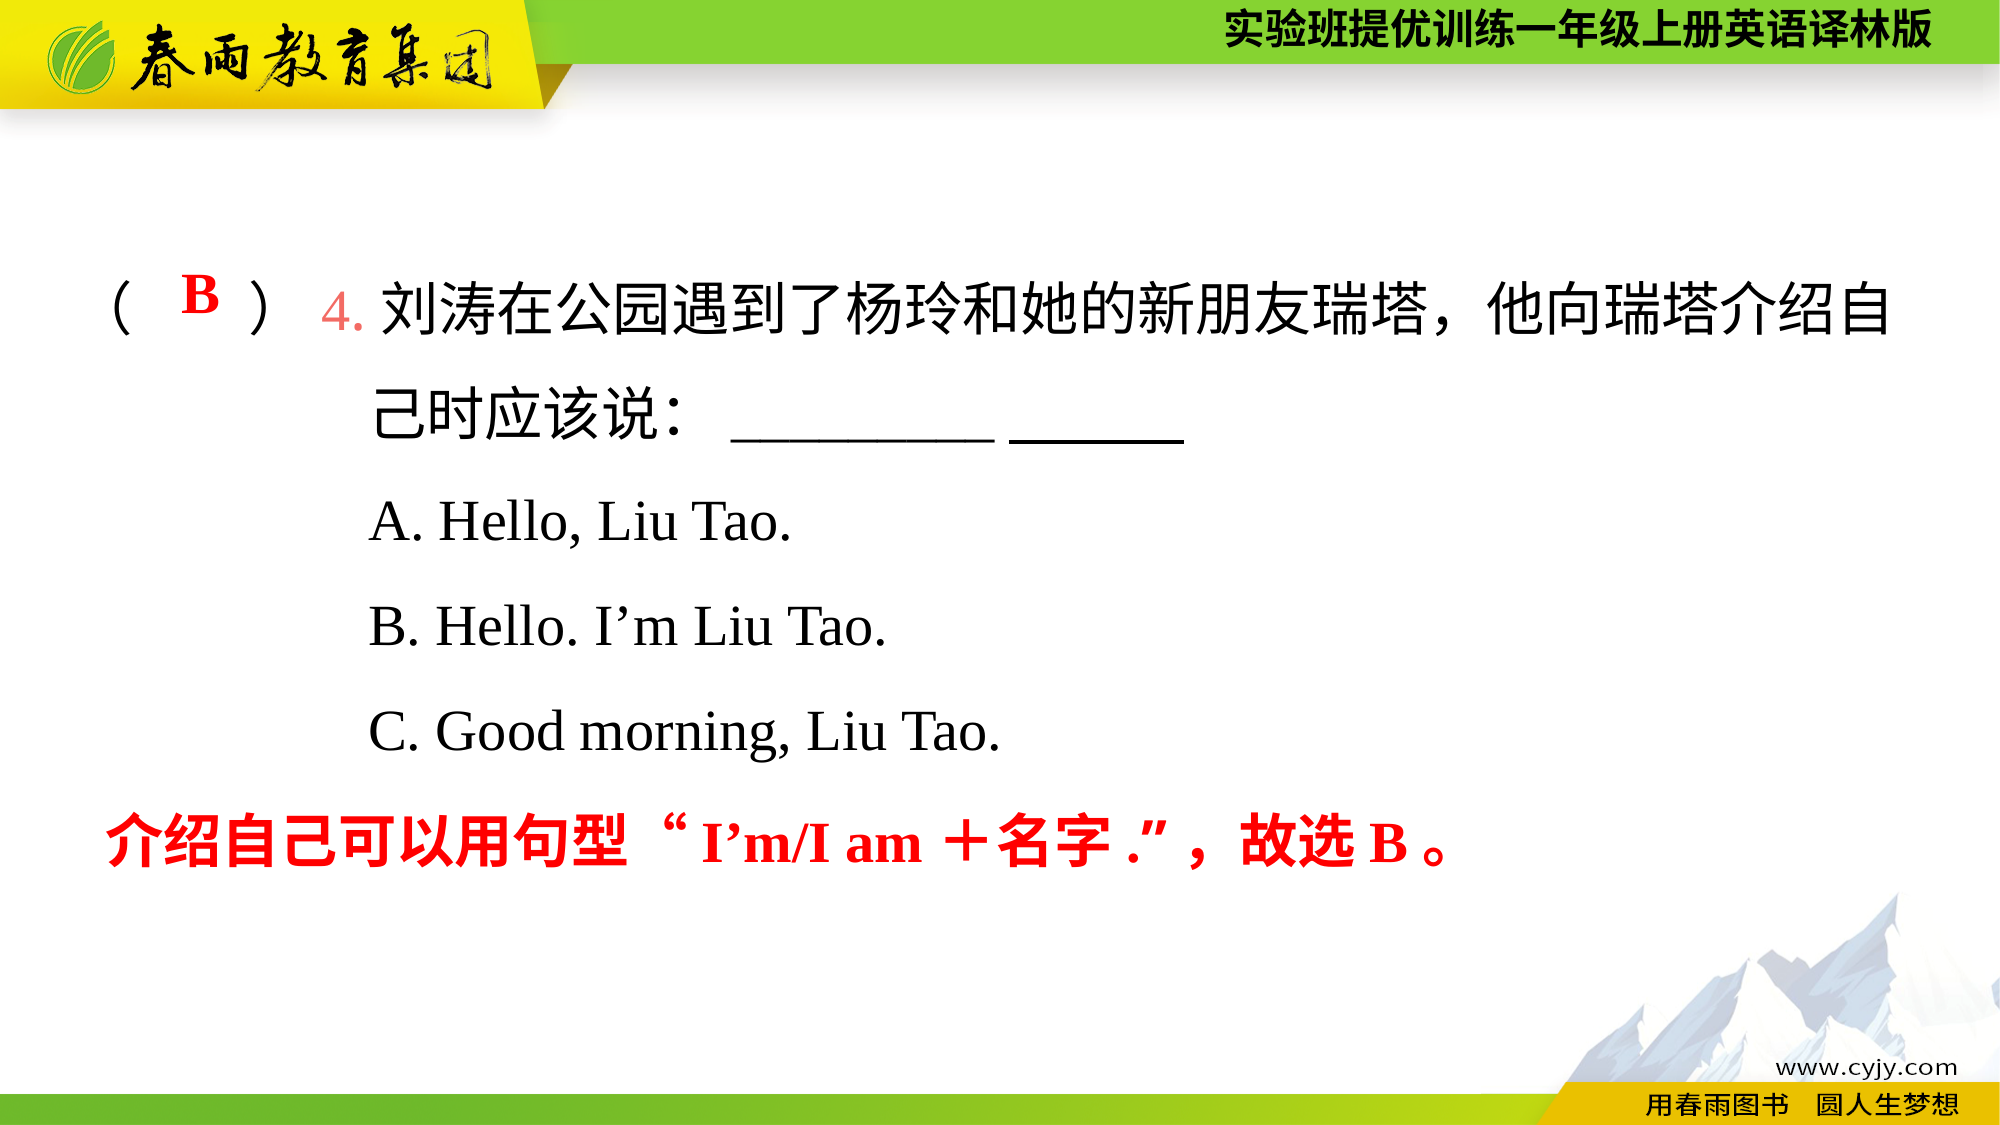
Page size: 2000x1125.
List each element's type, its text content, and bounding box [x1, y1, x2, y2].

text_box B [166, 248, 235, 333]
text_box 介绍自己可以用句型“I’m/I am＋名字.”，故选B。 [90, 761, 1975, 882]
list （ ）4.刘涛在公园遇到了杨玲和她的新朋友瑞塔，他向瑞塔介绍自 己时应该说：_________ A. Hello, Liu Tao. B. Hello. I’m Liu Tao. C. Good morning, Liu Tao. [59, 229, 1944, 776]
picture [0, 0, 2000, 1125]
